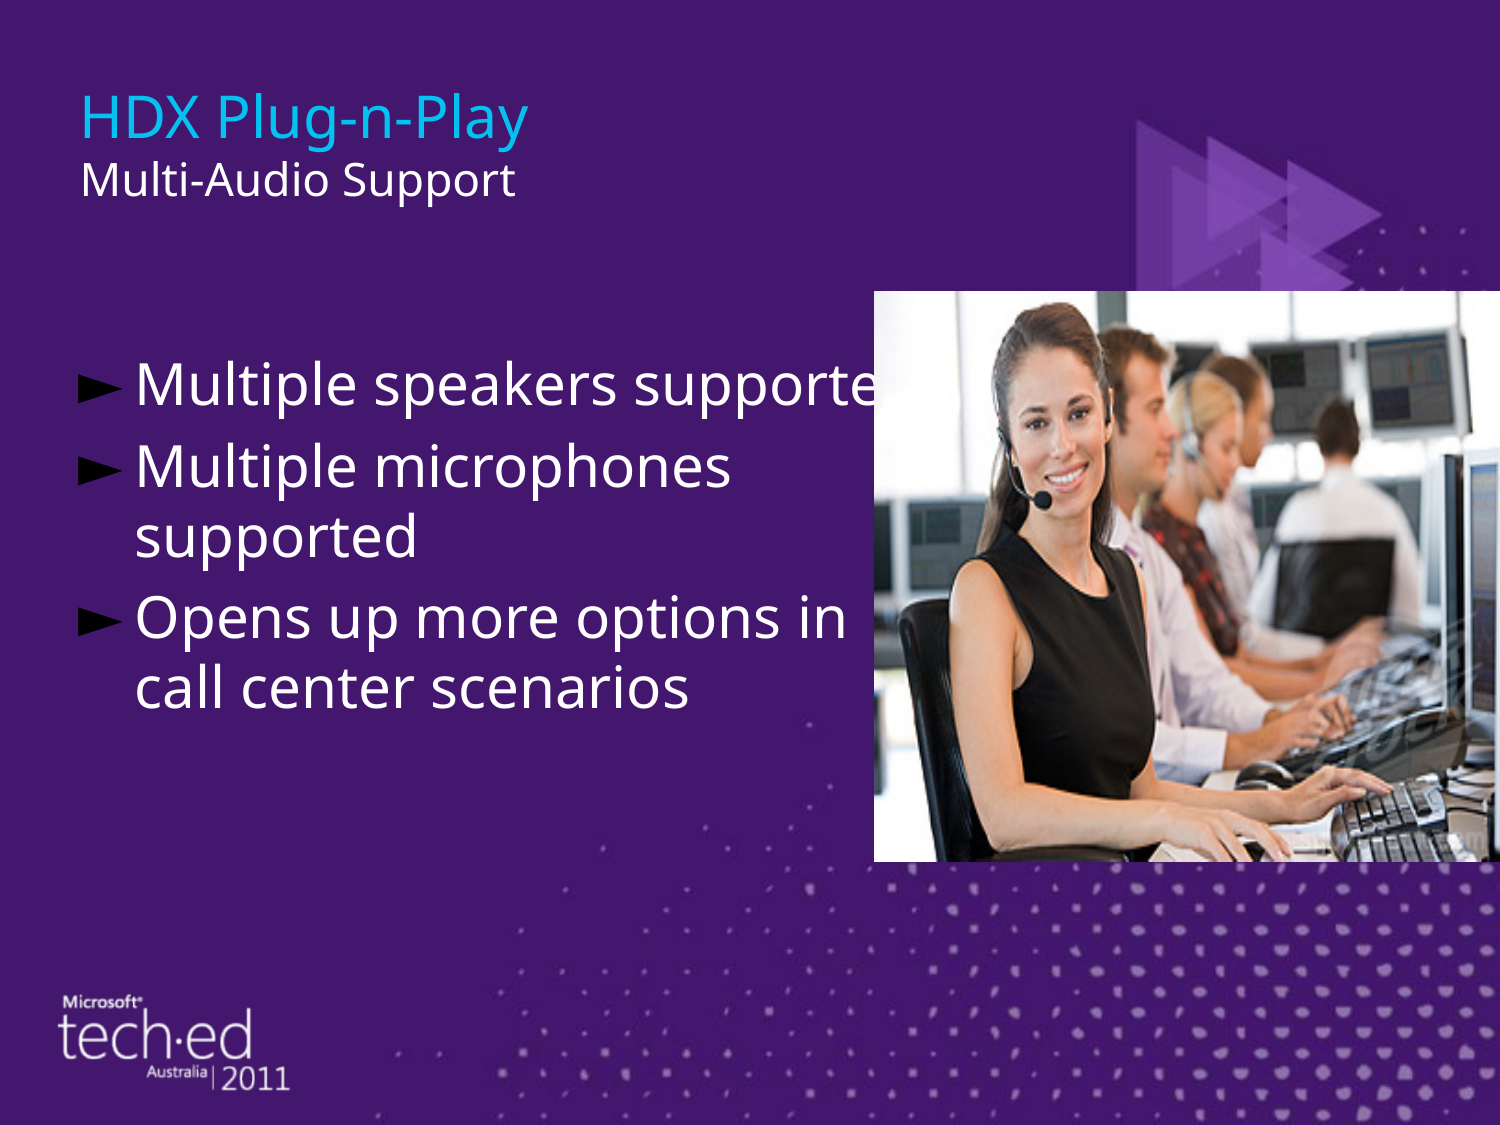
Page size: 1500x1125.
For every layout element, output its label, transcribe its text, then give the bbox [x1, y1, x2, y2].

title HDX Plug-n-Play Multi-Audio Support [64, 70, 1464, 214]
picture [0, 0, 1500, 1125]
list Multiple speakers supported Multiple microphones supported Opens up more options in call center scenarios [63, 339, 939, 975]
